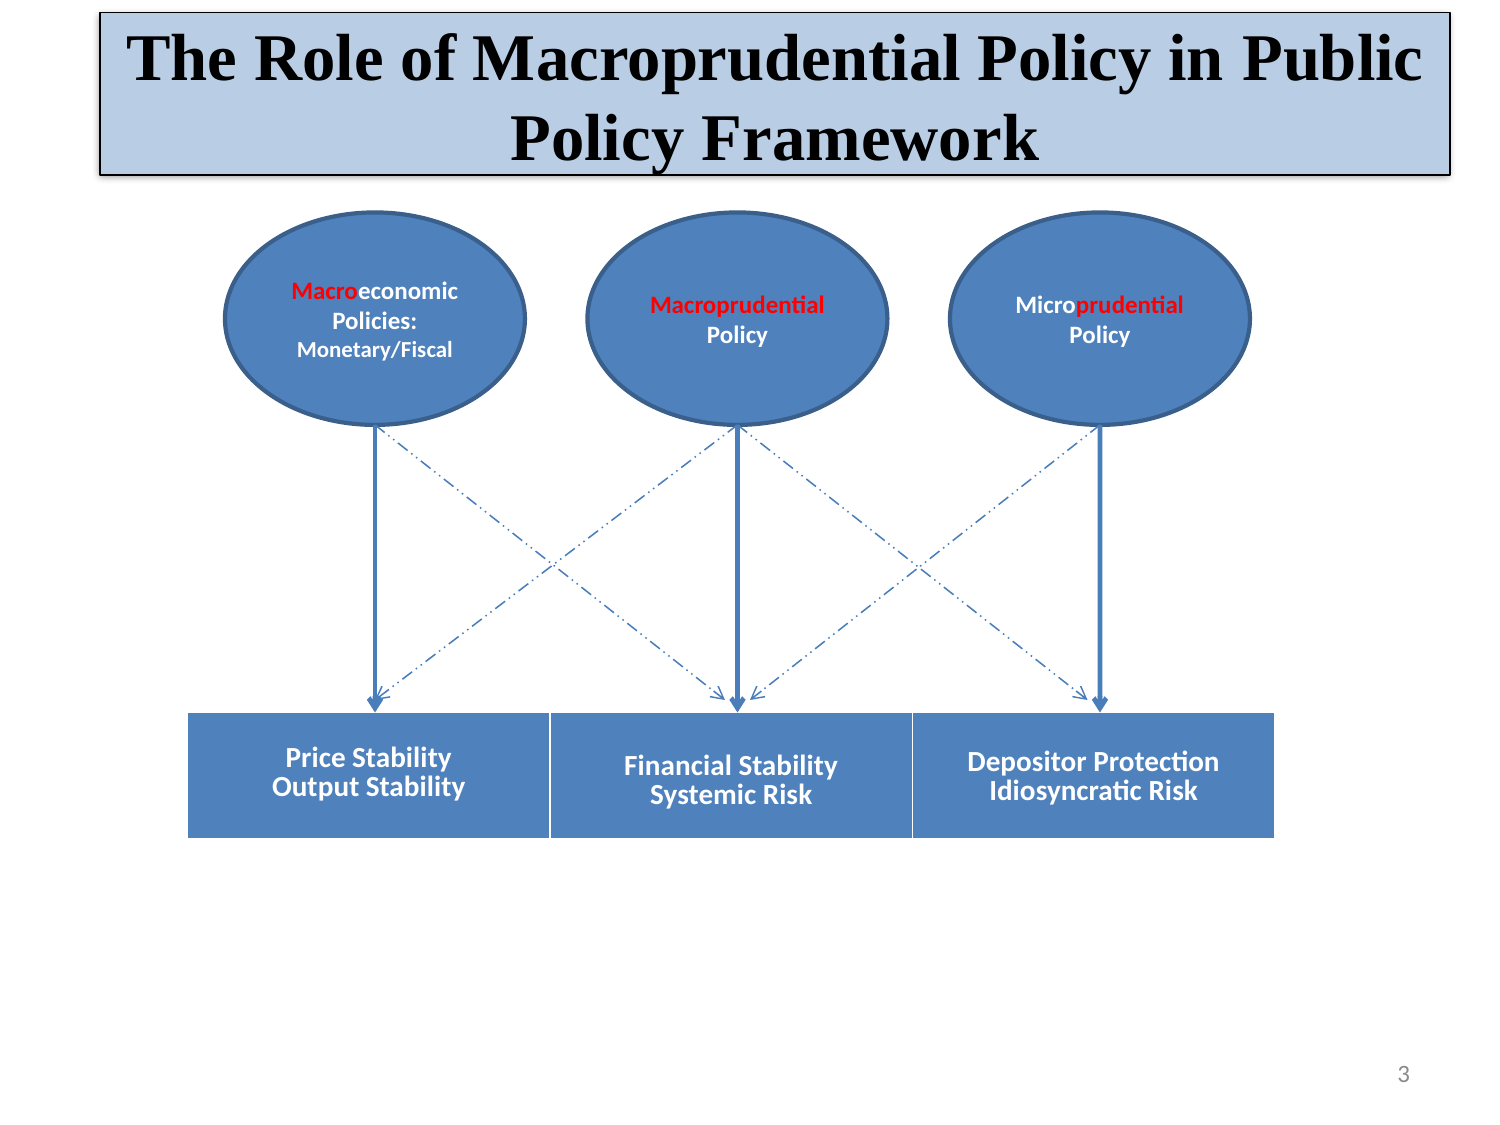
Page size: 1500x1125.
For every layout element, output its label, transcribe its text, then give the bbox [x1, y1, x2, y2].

text_box The Role of Macroprudential Policy in Public Policy Framework [99, 12, 1451, 176]
table_header Financial Stability Systemic Risk [551, 713, 912, 838]
table_header Depositor Protection Idiosyncratic Risk [913, 713, 1274, 838]
text_box [0, 0, 1500, 150]
text_box Macroeconomic Policies: Monetary/Fiscal [222, 210, 528, 427]
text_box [374, 424, 736, 701]
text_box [749, 424, 1101, 701]
slide_number 3 [1074, 1042, 1425, 1103]
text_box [737, 424, 748, 701]
table_header Price Stability Output Stability [188, 713, 549, 838]
text_box Microprudential Policy [947, 210, 1253, 427]
text_box Macroprudential Policy [585, 210, 890, 423]
